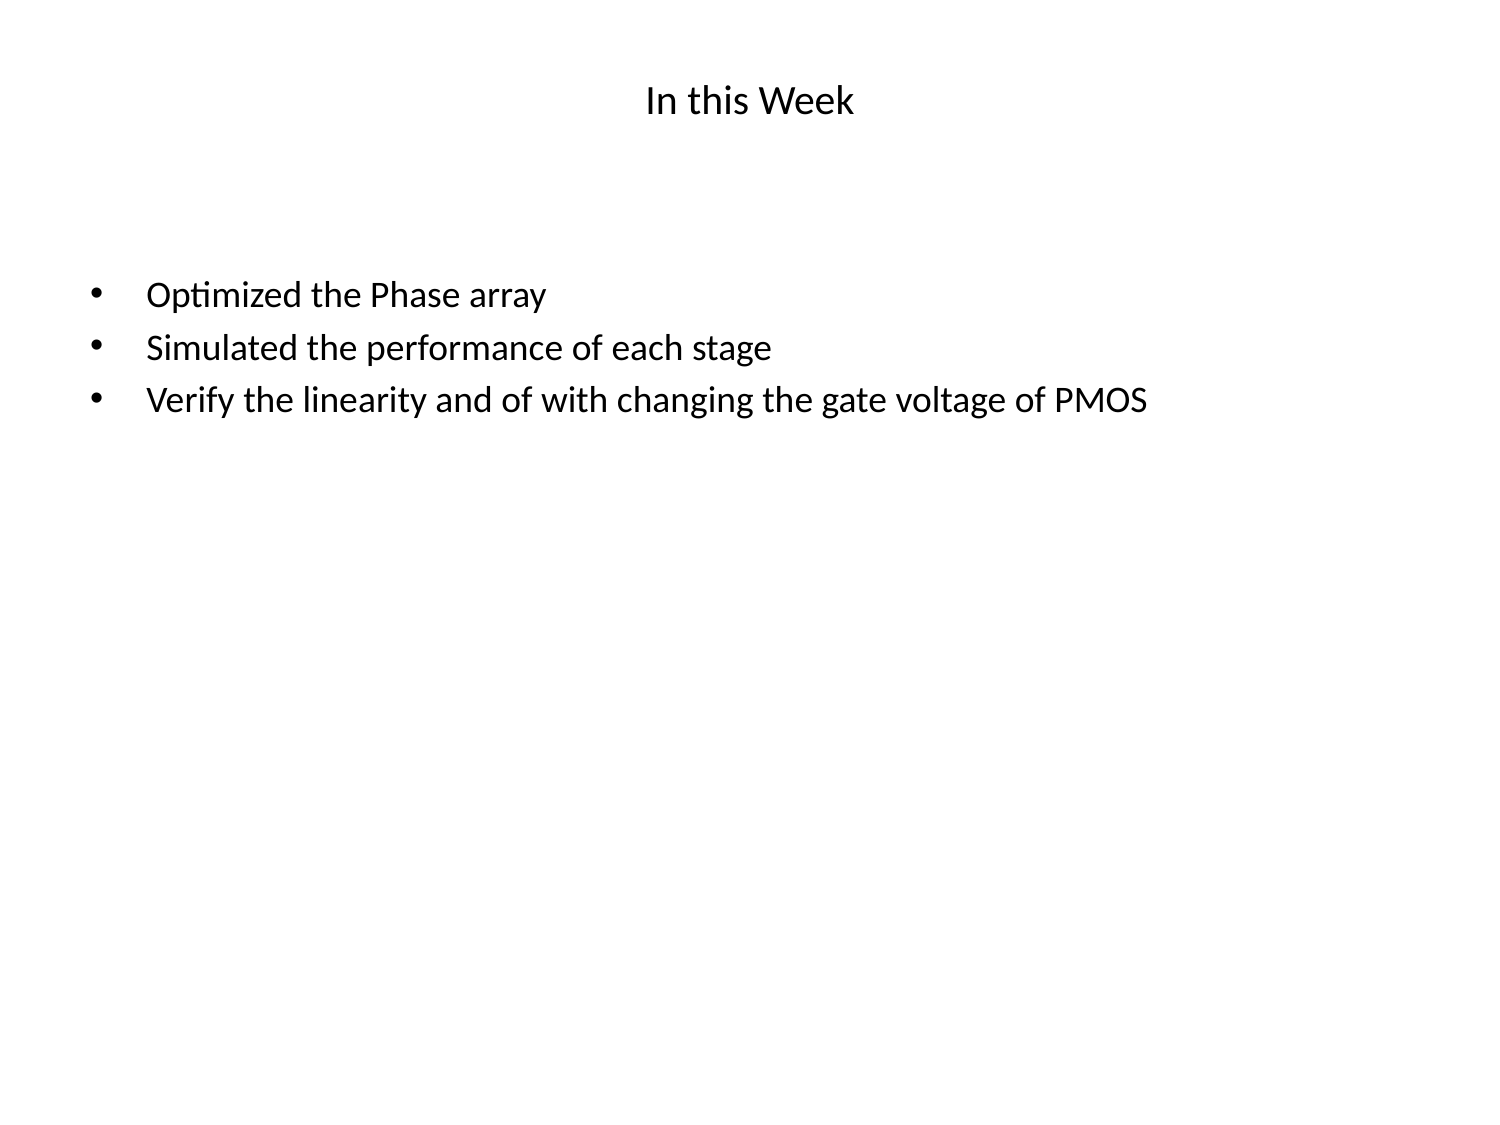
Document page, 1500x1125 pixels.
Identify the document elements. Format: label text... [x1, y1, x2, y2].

list Optimized the Phase array Simulated the performance of each stage Verify the linearity and of with changing the gate voltage of PMOS [75, 262, 1425, 1005]
title In this Week [75, 45, 1425, 150]
